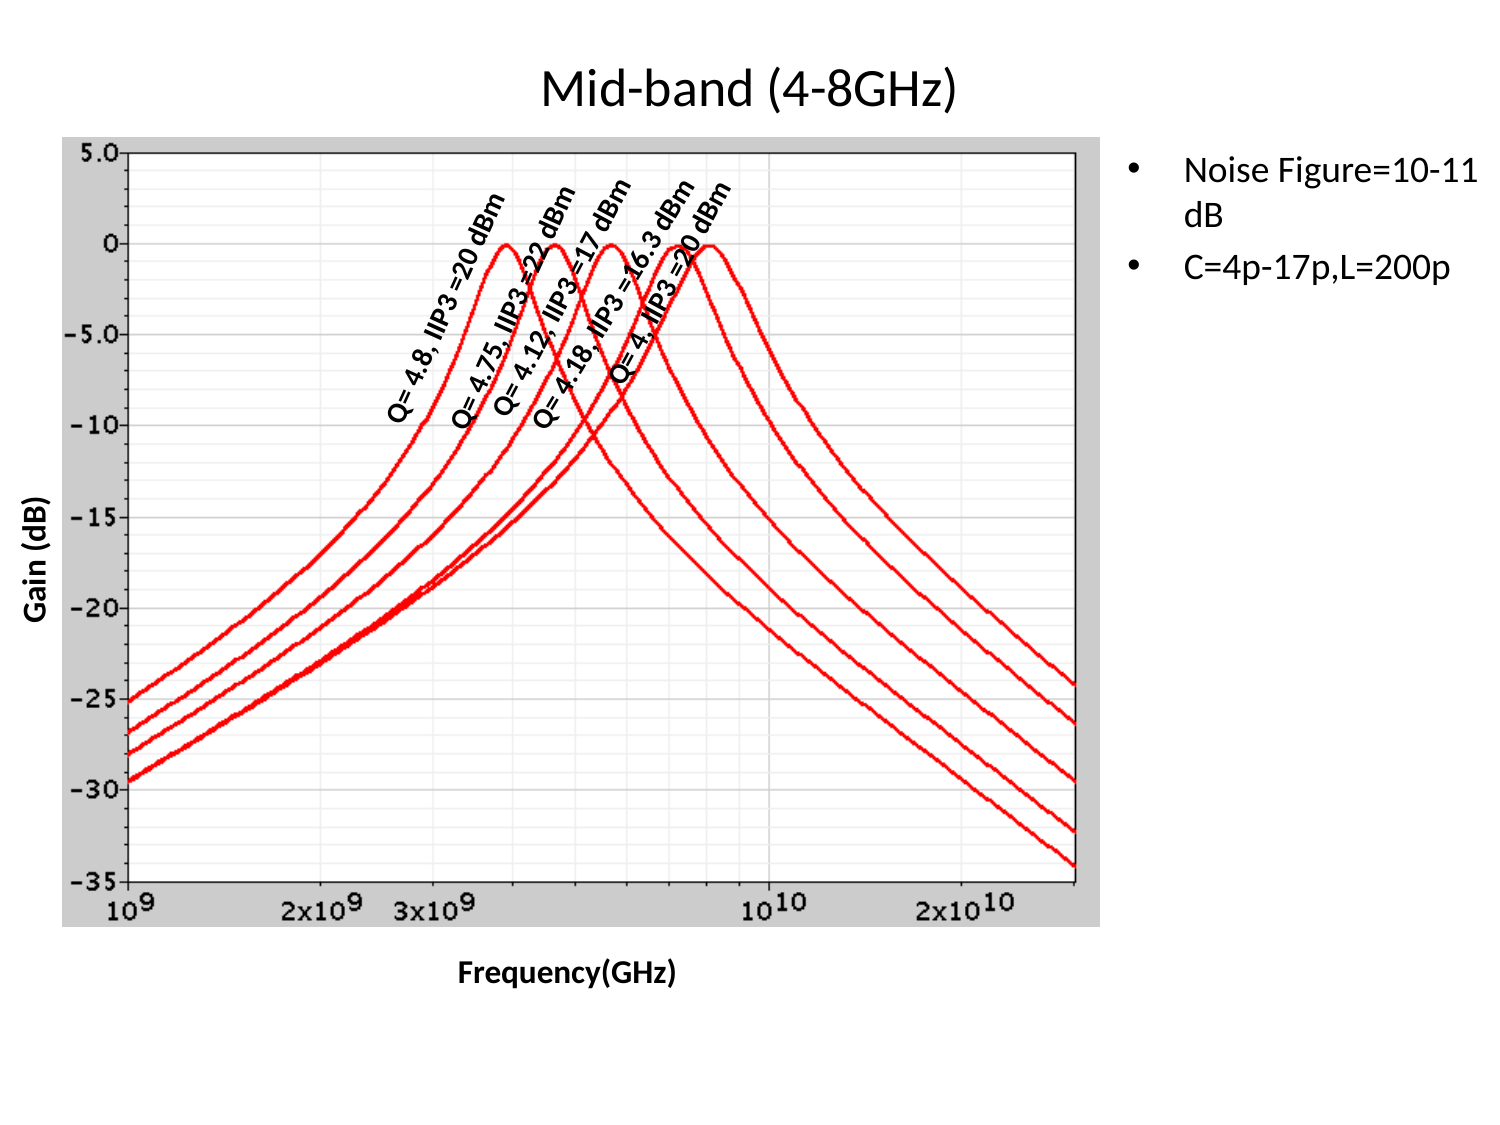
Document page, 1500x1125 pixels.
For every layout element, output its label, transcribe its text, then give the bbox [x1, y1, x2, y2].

text_box Gain (dB) [4, 480, 57, 639]
title Mid-band (4-8GHz) [75, 45, 1425, 125]
list Noise Figure=10-11 dB C=4p-17p,L=200p [1112, 137, 1500, 307]
text_box Frequency(GHz) [443, 942, 693, 998]
picture [62, 137, 1101, 927]
